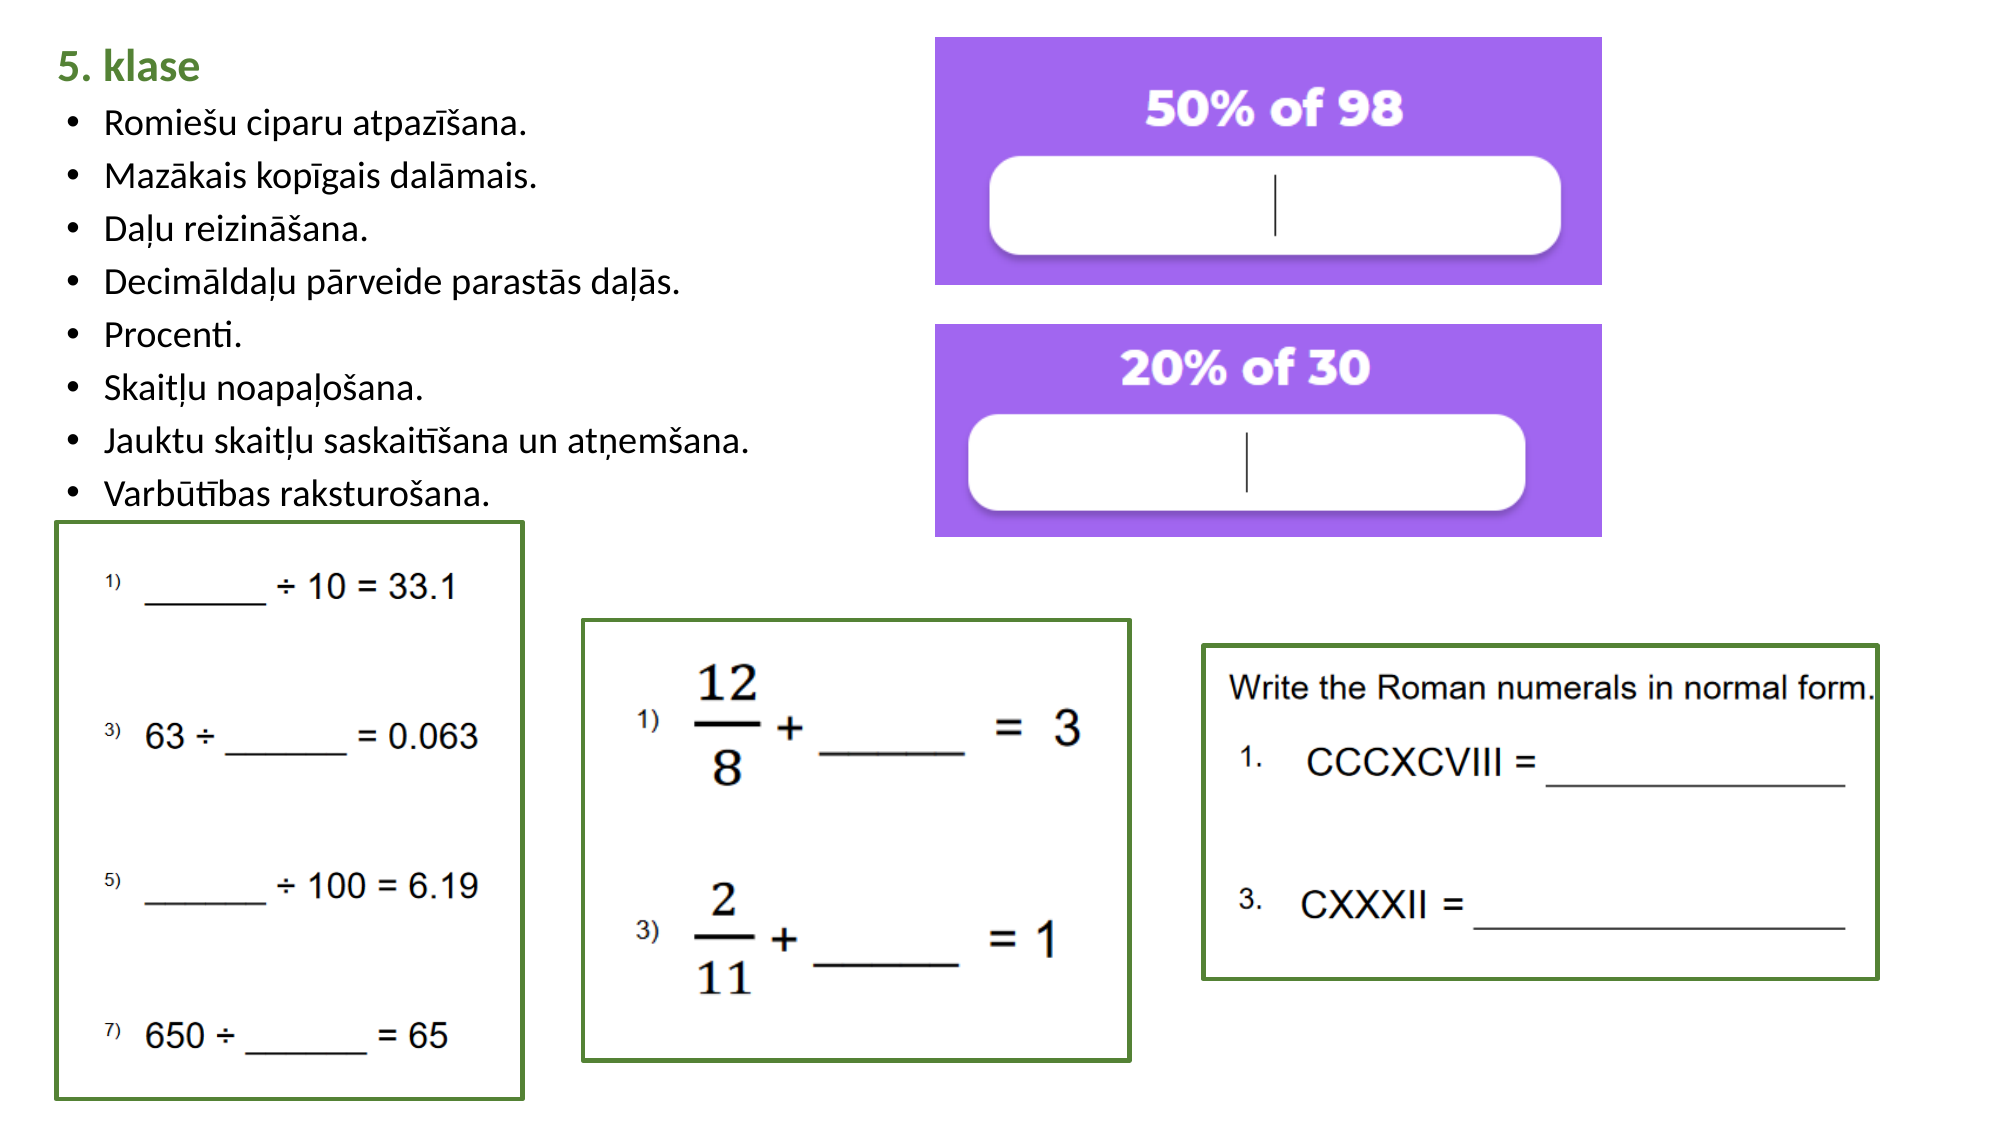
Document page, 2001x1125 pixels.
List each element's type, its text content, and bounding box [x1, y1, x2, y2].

picture [935, 37, 1602, 285]
picture [585, 622, 1128, 1059]
picture [935, 324, 1602, 537]
text_box 5. klase Romiešu ciparu atpazīšana. Mazākais kopīgais dalāmais. Daļu reizināšana. Decimāldaļu pārveide parastās daļās. Procenti. Skaitļu noapaļošana. Jauktu skaitļu saskaitīšana un atņemšana. Varbūtības raksturošana. [42, 34, 898, 525]
picture [58, 524, 521, 1097]
picture [1205, 648, 1876, 977]
